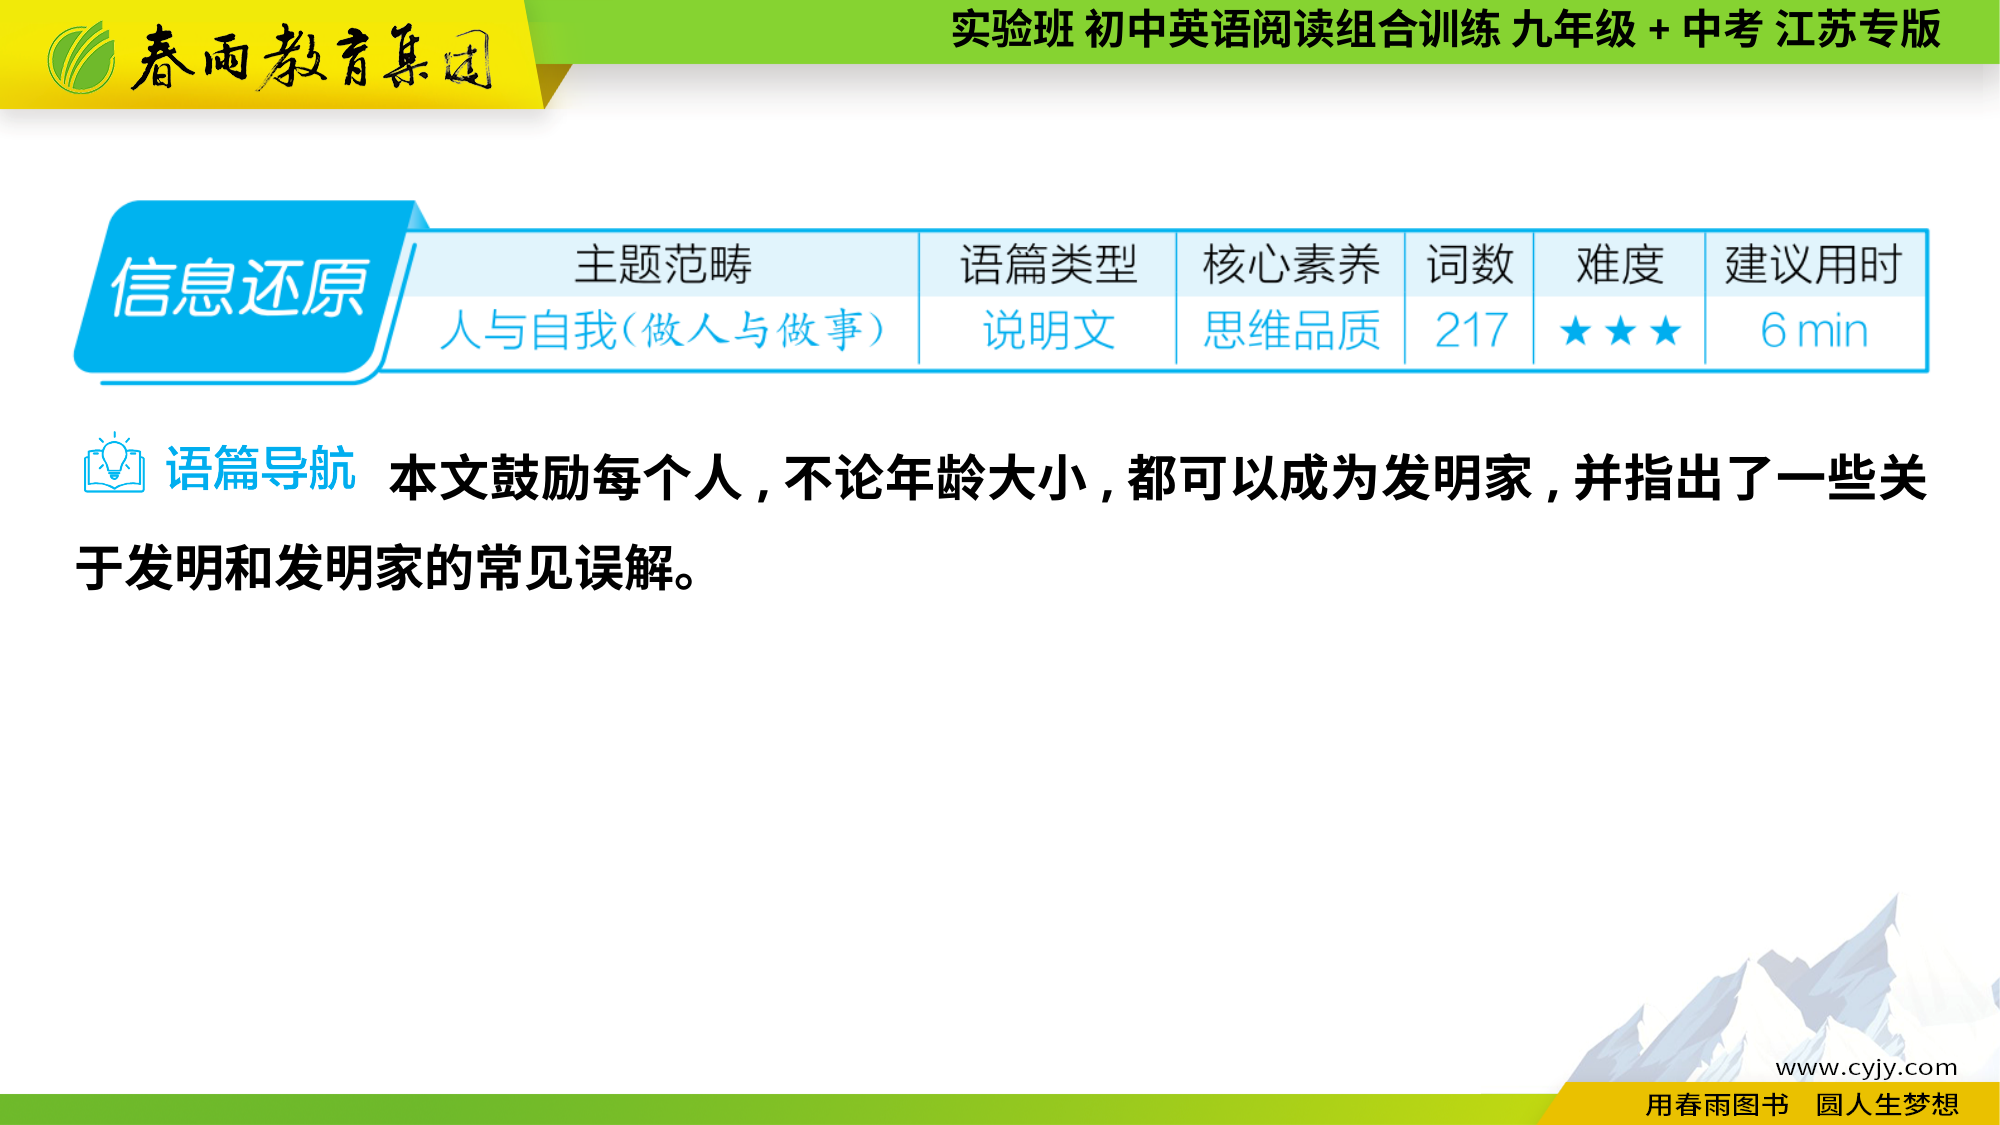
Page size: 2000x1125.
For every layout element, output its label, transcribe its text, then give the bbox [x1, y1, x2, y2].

picture [0, 0, 2000, 1125]
list 本文鼓励每个人,不论年龄大小,都可以成为发明家,并指出了一些关于发明和发明家的常见误解。 [59, 409, 1944, 595]
